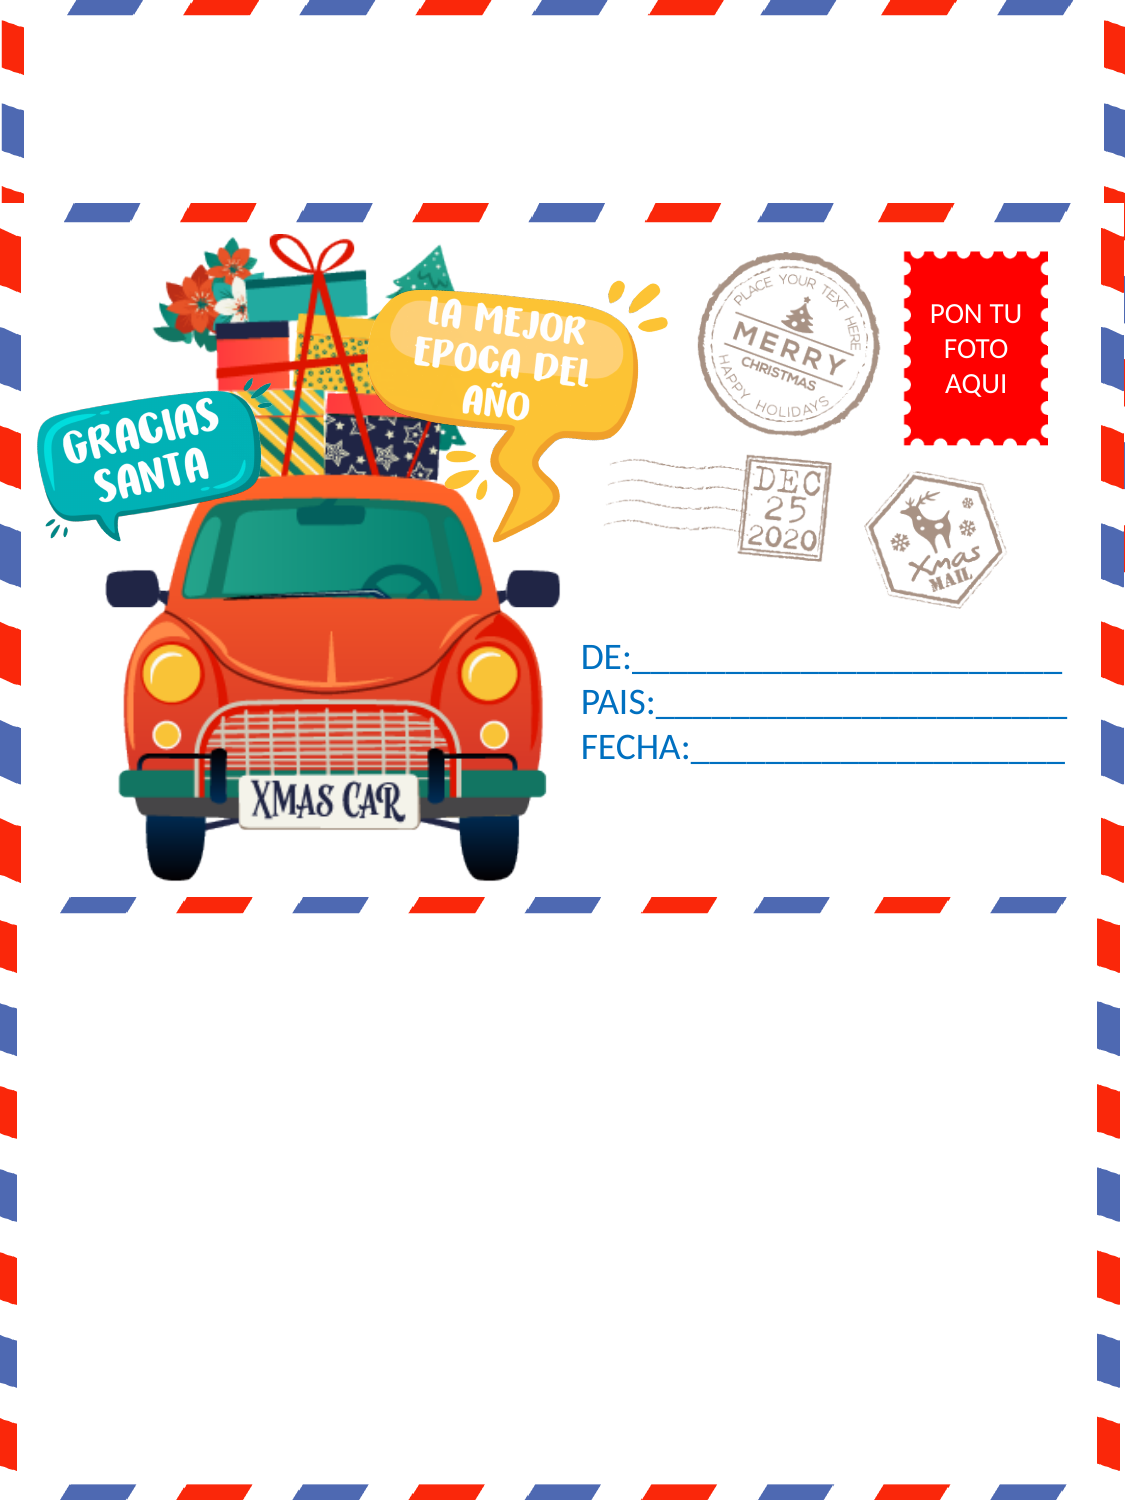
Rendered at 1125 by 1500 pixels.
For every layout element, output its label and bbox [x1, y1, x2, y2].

picture [35, 234, 1048, 883]
text_box [0, 0, 1125, 1500]
